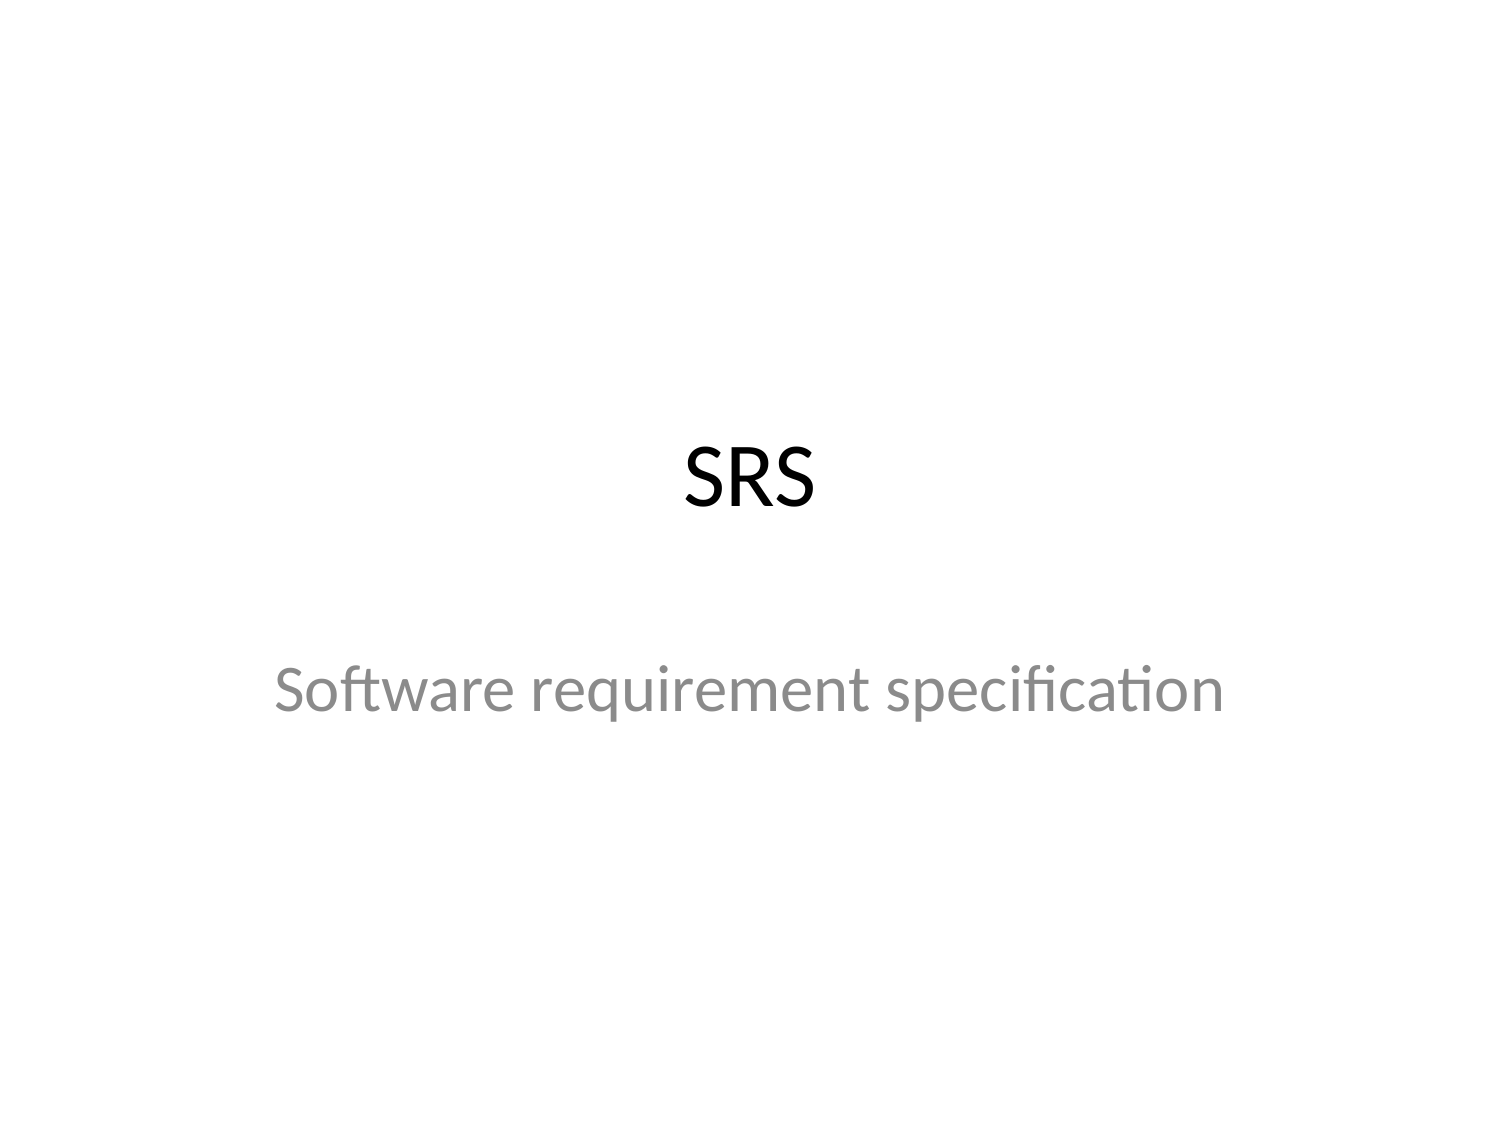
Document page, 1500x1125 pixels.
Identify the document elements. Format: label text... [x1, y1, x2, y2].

subtitle Software requirement specification [225, 637, 1275, 925]
title SRS [112, 349, 1388, 591]
